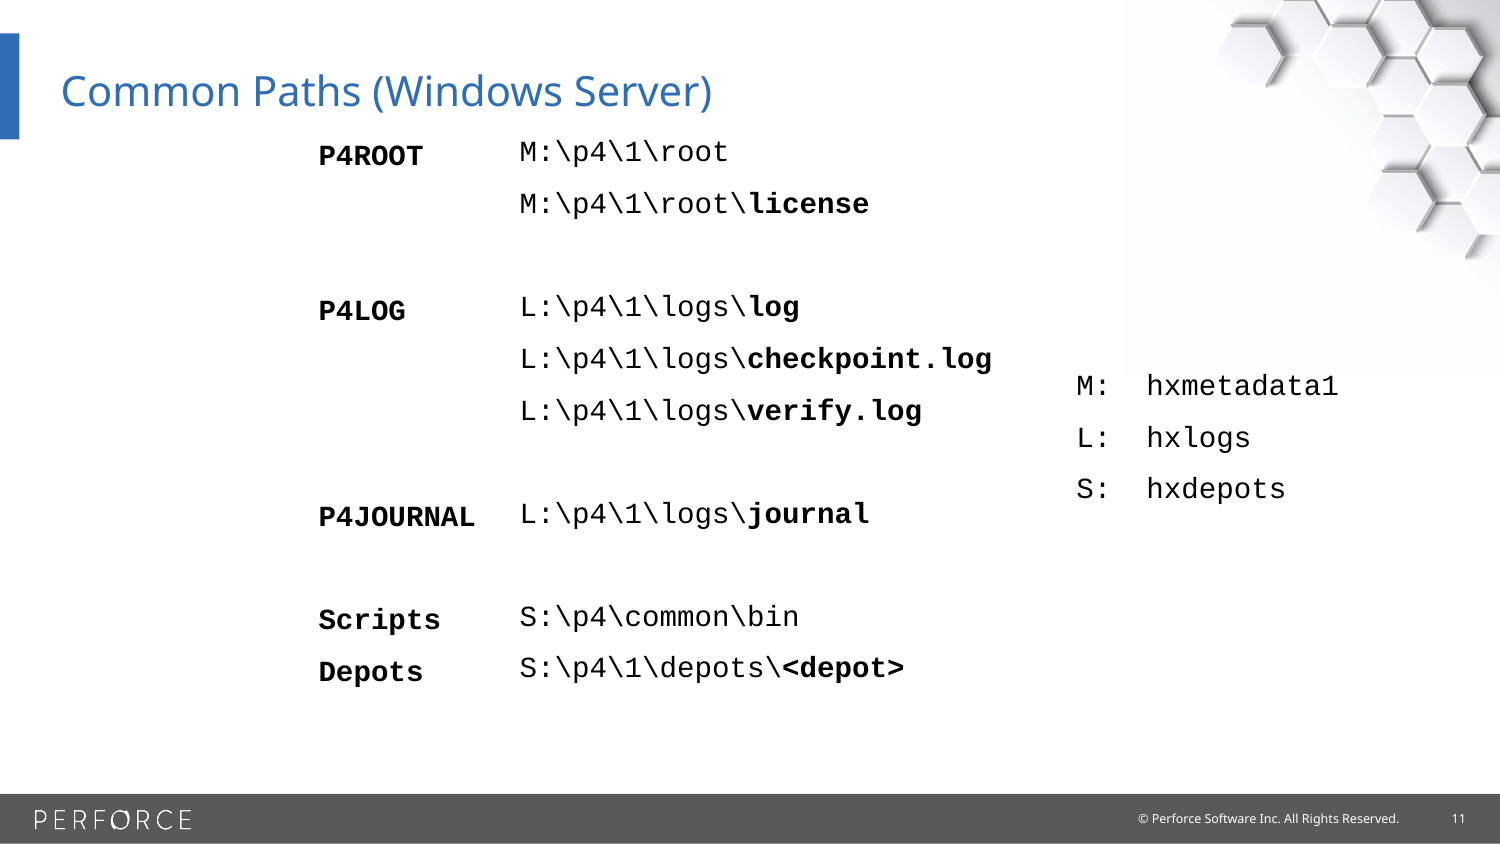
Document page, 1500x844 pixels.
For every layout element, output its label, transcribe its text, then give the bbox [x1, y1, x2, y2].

title Common Paths (Windows Server) [60, 41, 1222, 132]
picture [34, 808, 192, 831]
text_box P4ROOT P4LOG P4JOURNAL Scripts Depots [303, 128, 554, 709]
text_box M:\p4\1\root M:\p4\1\root\license L:\p4\1\logs\log L:\p4\1\logs\checkpoint.log L:\p4\1\logs\verify.log L:\p4\1\logs\journal S:\p4\common\bin S:\p4\1\depots\<depot> [504, 125, 1330, 702]
text_box M: hxmetadata1 L: hxlogs S: hxdepots [1061, 358, 1460, 547]
picture [1123, 0, 1500, 377]
